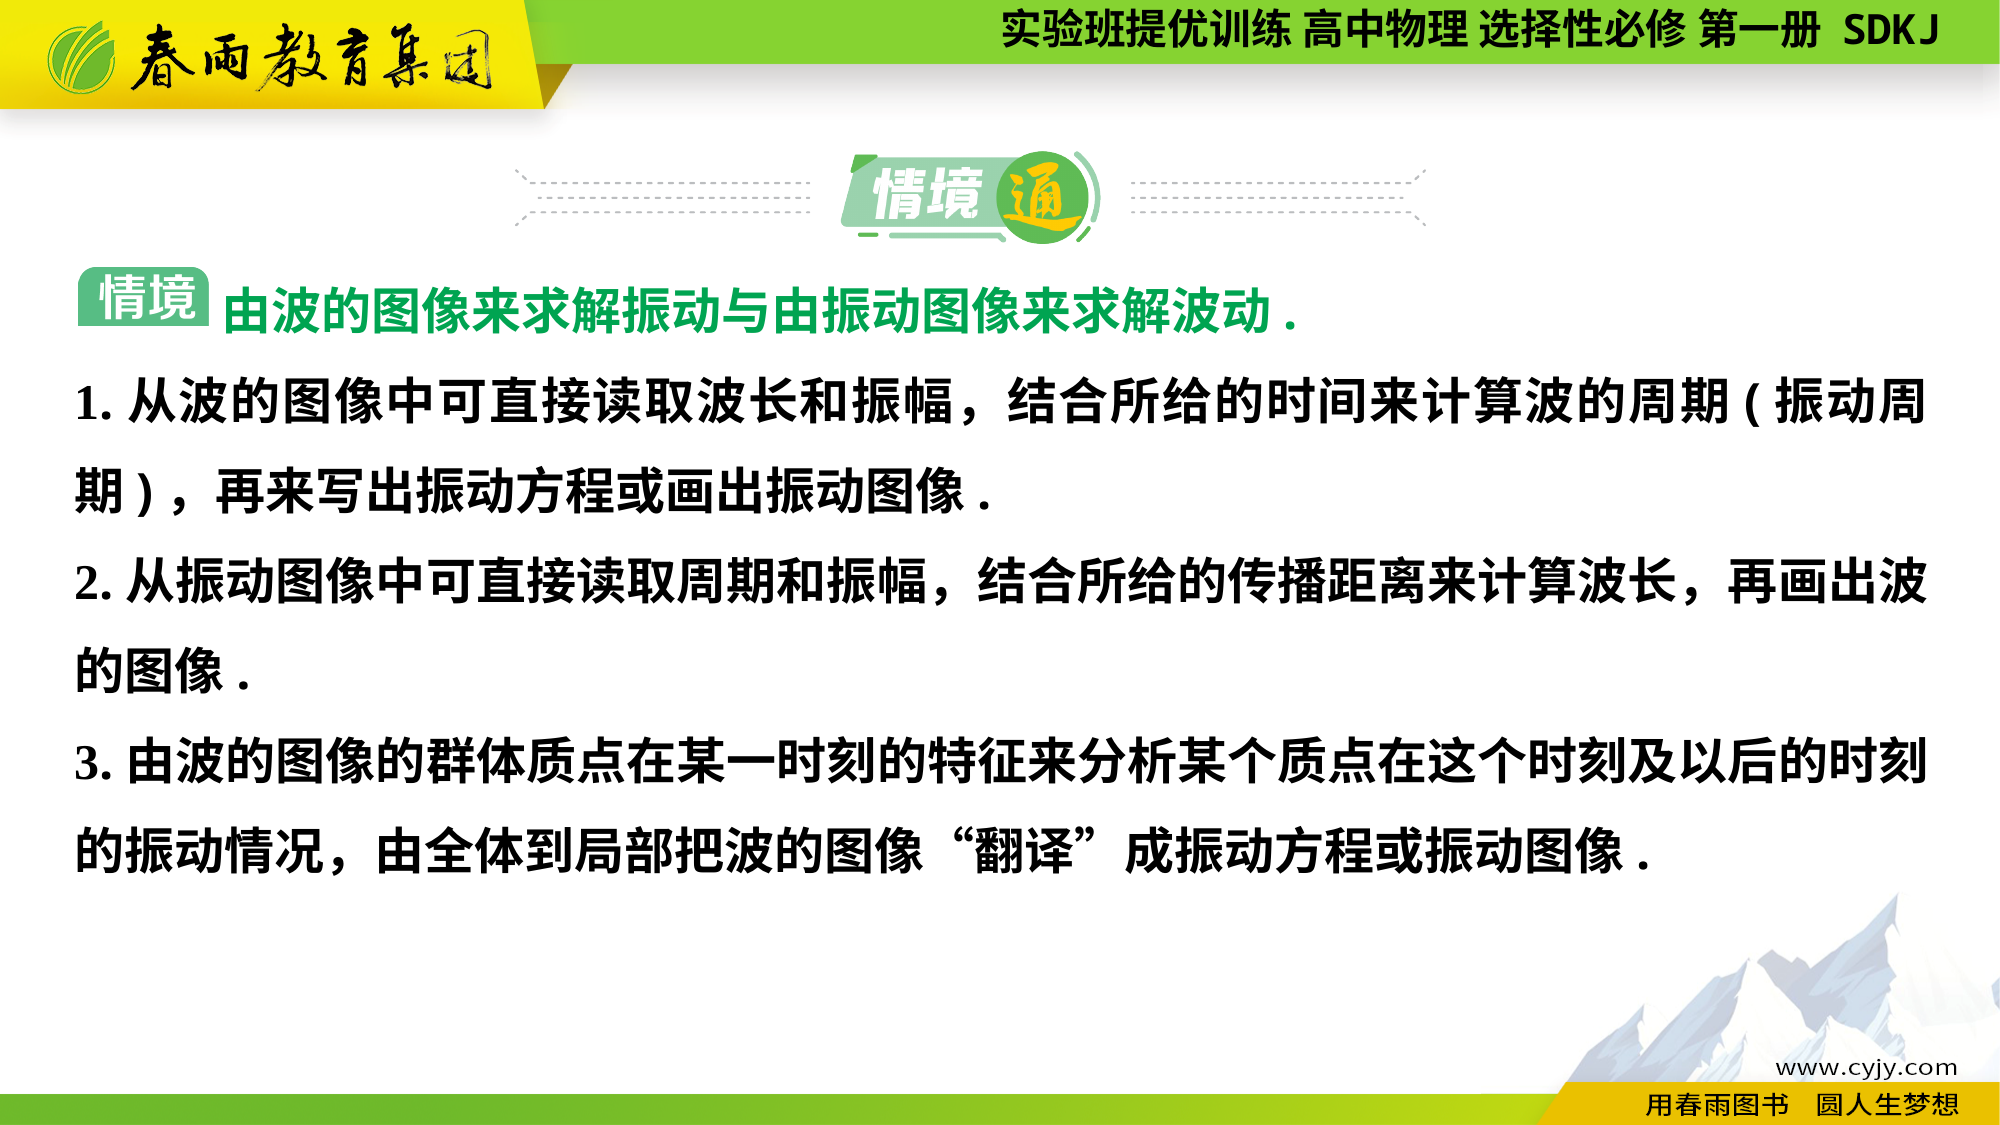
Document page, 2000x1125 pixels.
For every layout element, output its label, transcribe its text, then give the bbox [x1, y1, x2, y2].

list 由波的图像来求解振动与由振动图像来求解波动. 1.从波的图像中可直接读取波长和振幅，结合所给的时间来计算波的周期(振动周期)，再来写出振动方程或画出振动图像. 2.从振动图像中可直接读取周期和振幅，结合所给的传播距离来计算波长，再画出波的图像. 3.由波的图像的群体质点在某一时刻的特征来分析某个质点在这个时刻及以后的时刻的振动情况，由全体到局部把波的图像“翻译”成振动方程或振动图像. [59, 241, 1944, 894]
picture [0, 0, 2000, 1125]
